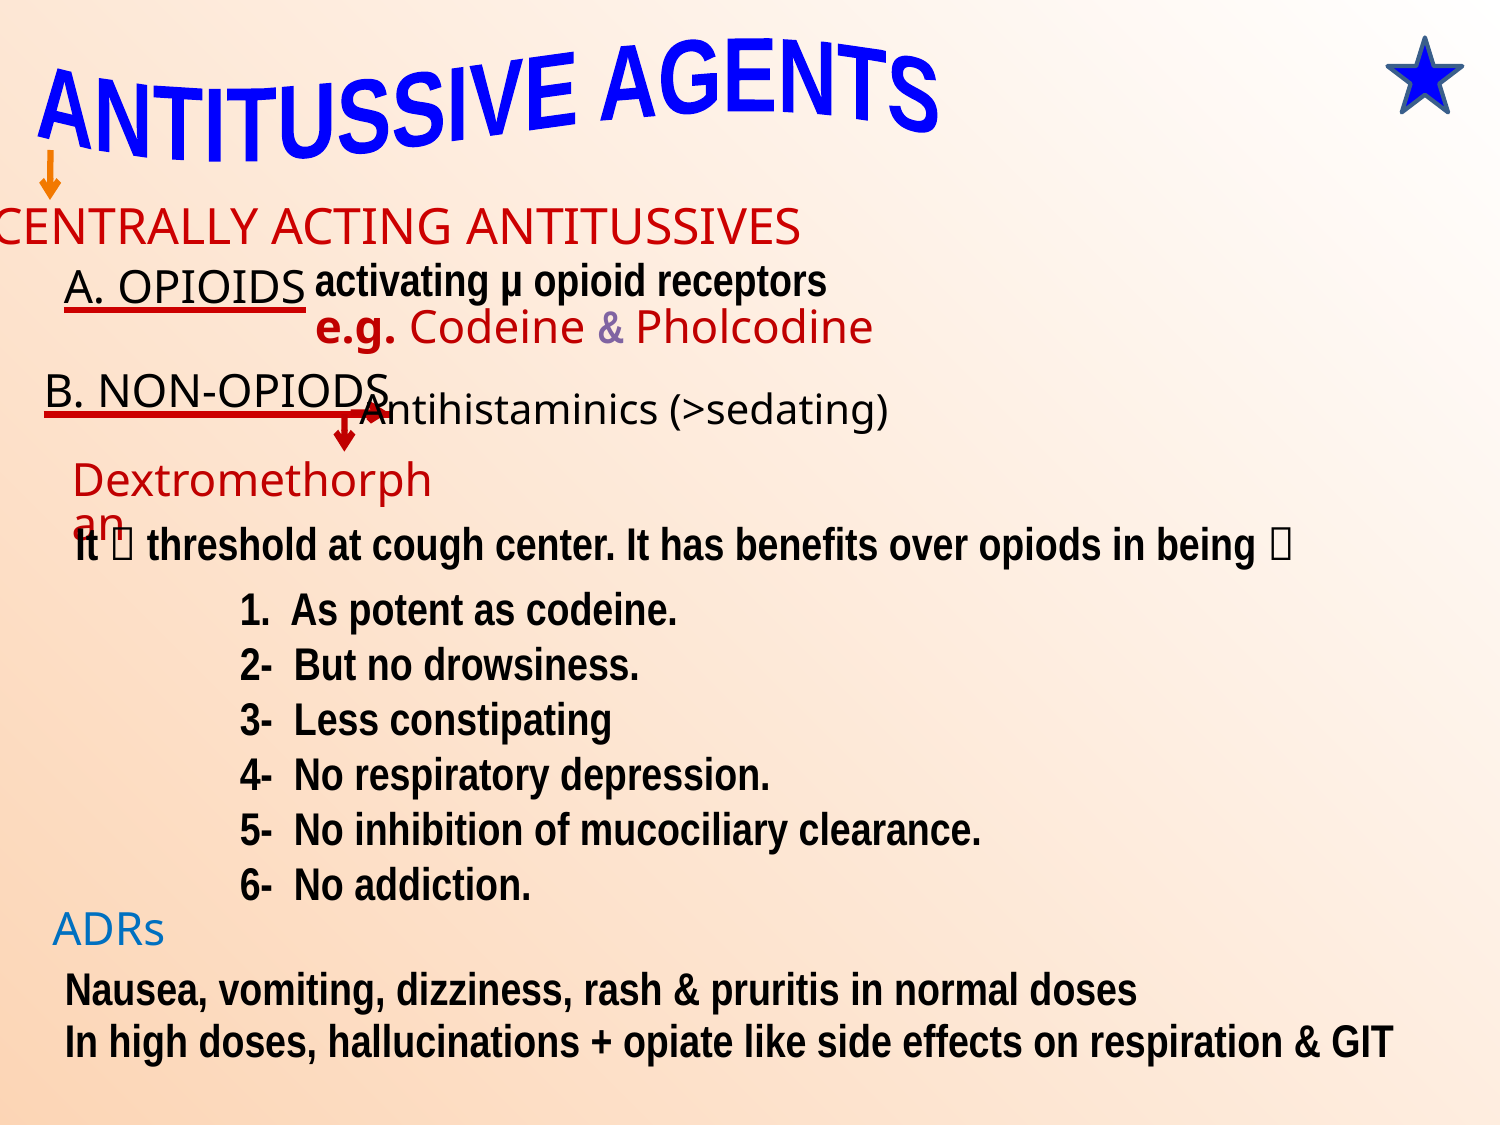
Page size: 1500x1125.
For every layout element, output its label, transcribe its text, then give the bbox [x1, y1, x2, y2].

text_box ADRs [37, 892, 181, 962]
text_box Antihistaminics (>sedating) [344, 375, 904, 440]
text_box A. OPIOIDS [49, 249, 300, 320]
text_box B. NON-OPIODS [28, 354, 406, 425]
text_box It  threshold at cough center. It has benefits over opiods in being  [60, 506, 1474, 577]
text_box 1. As potent as codeine. 2- But no drowsiness. 3- Less constipating 4- No respiratory depression. 5- No inhibition of mucociliary clearance. 6- No addiction. [224, 572, 1188, 917]
text_box [1385, 35, 1465, 115]
text_box activating µ opioid receptors e.g. Codeine & Pholcodine [300, 249, 1163, 361]
text_box Dextromethorphan [56, 454, 457, 557]
text_box 2. CENTRALLY ACTING ANTITUSSIVES [0, 187, 818, 263]
text_box Nausea, vomiting, dizziness, rash & pruritis in normal doses In high doses, hallucinations + opiate like side effects on respiration & GIT [50, 954, 1425, 1074]
